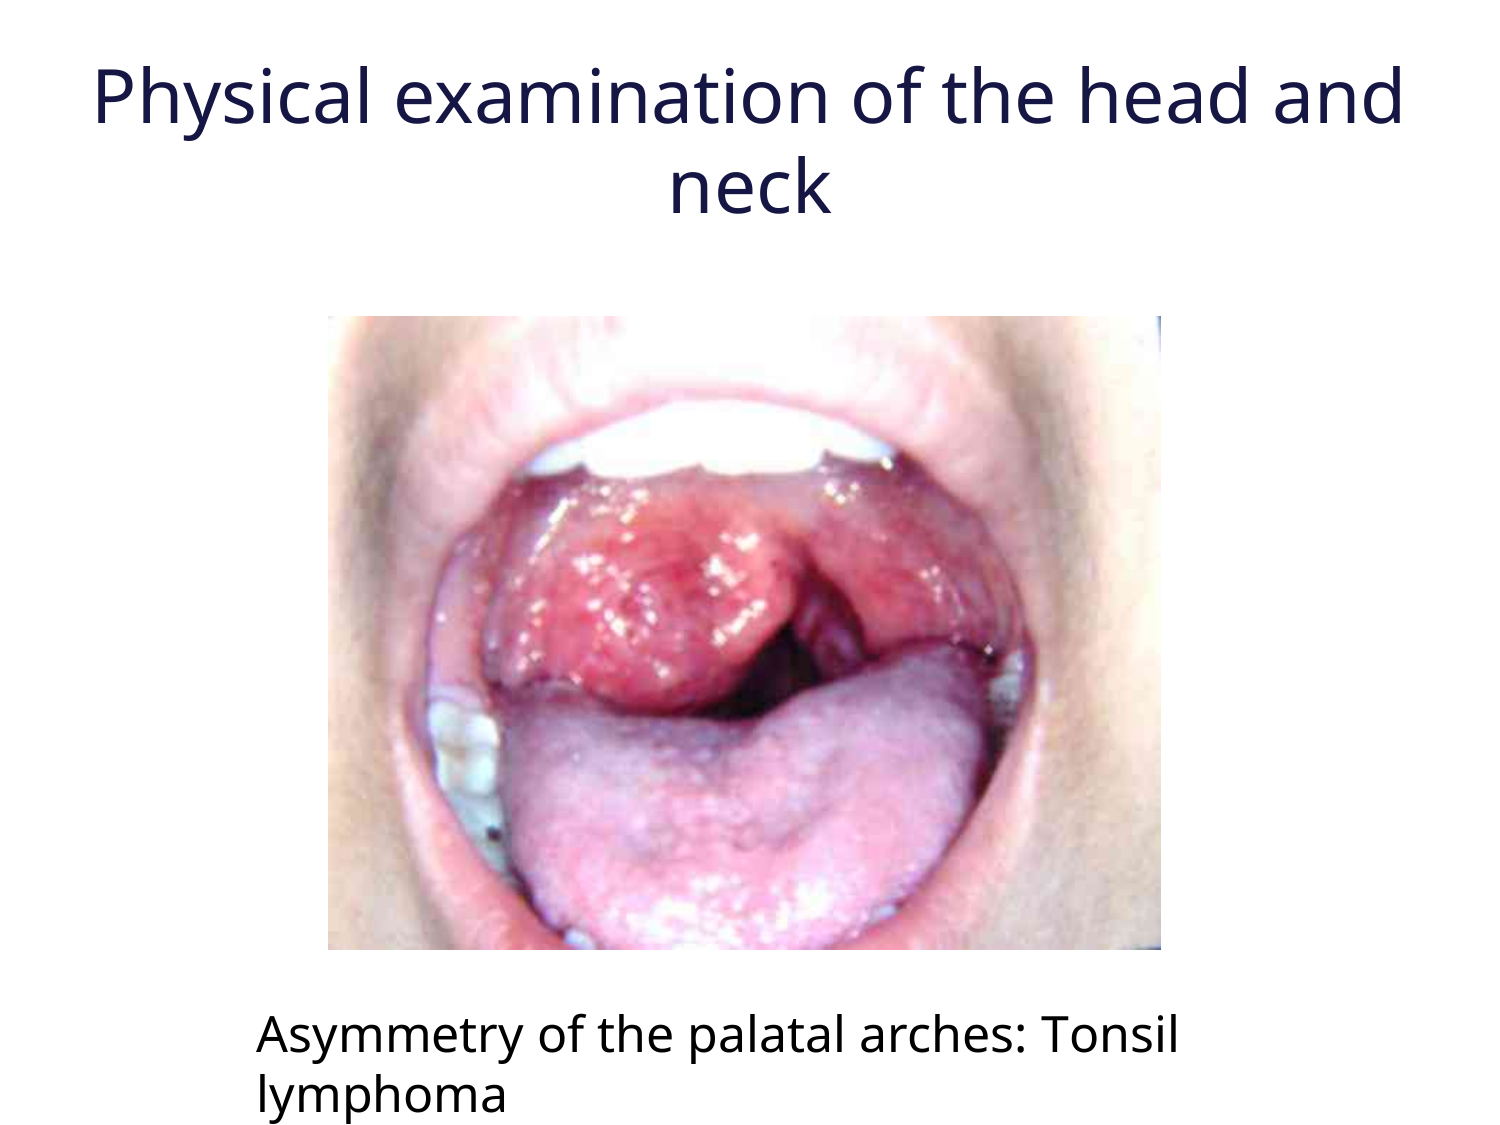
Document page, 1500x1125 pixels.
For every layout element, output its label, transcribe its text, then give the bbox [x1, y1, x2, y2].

text_box Asymmetry of the palatal arches: Tonsil lymphoma [242, 995, 1294, 1125]
title Physical examination of the head and neck [74, 44, 1426, 233]
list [327, 316, 1161, 950]
